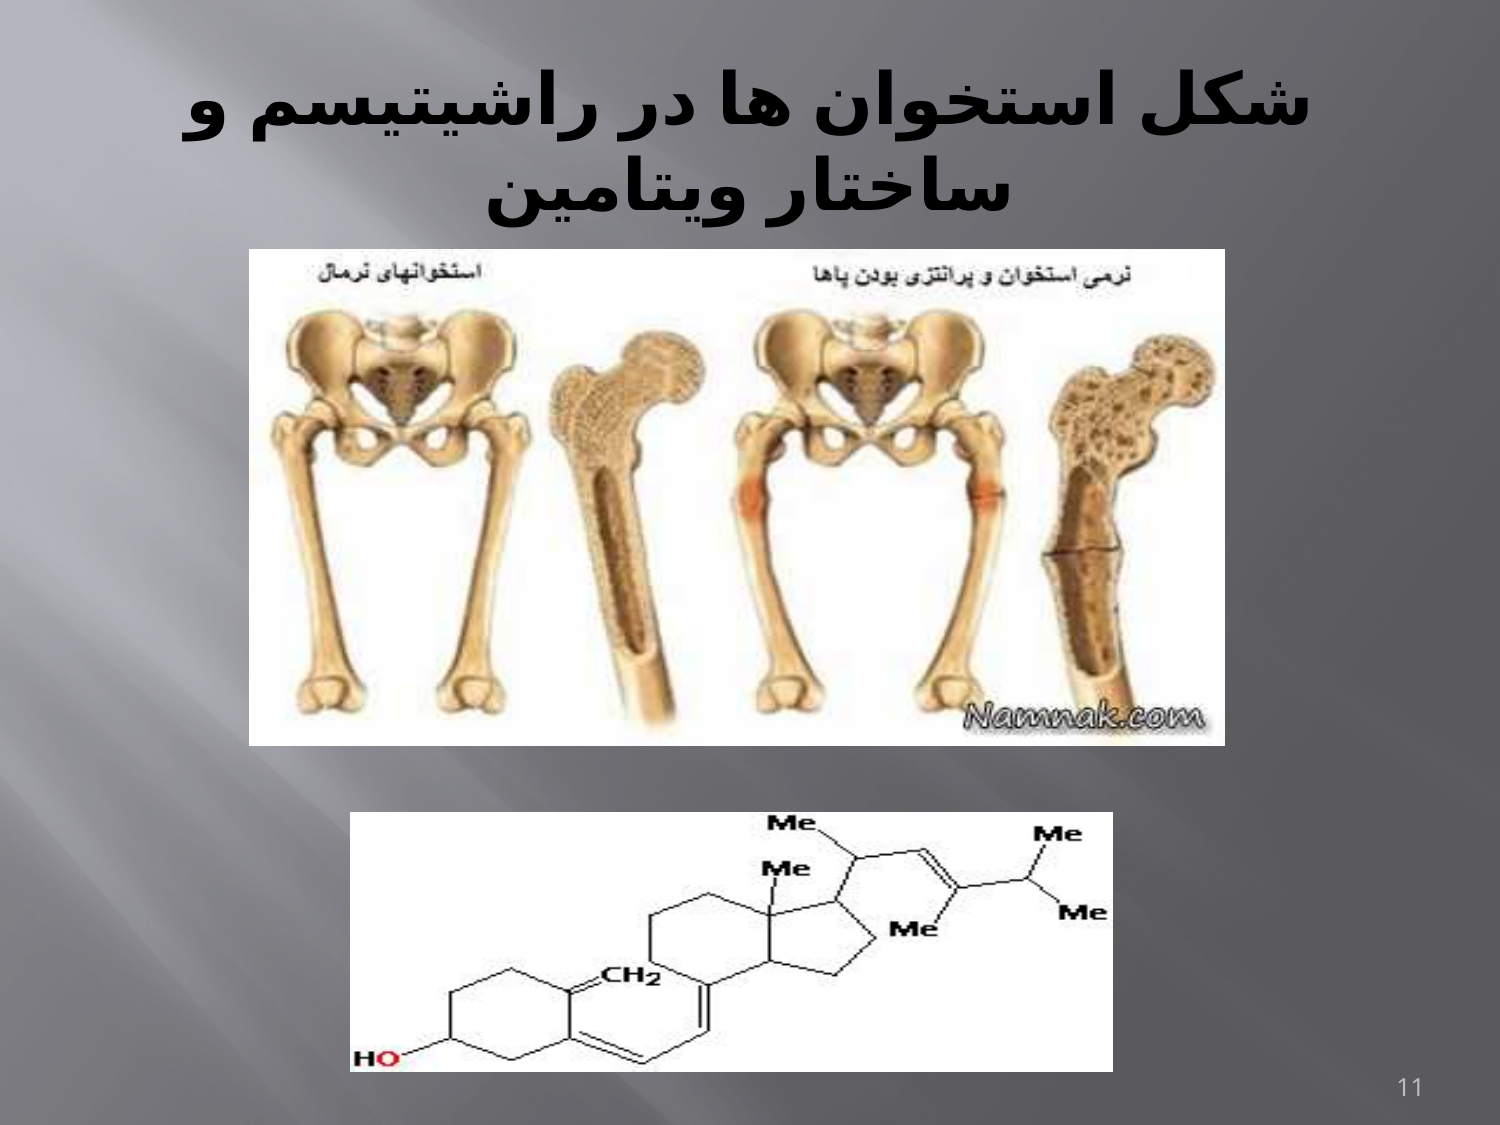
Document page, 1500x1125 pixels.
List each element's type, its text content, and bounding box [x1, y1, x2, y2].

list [249, 249, 1226, 746]
picture [349, 812, 1113, 1072]
title شکل استخوان ها در راشیتیسم و ساختار ویتامین [75, 45, 1425, 233]
slide_number 11 [1299, 1052, 1425, 1113]
